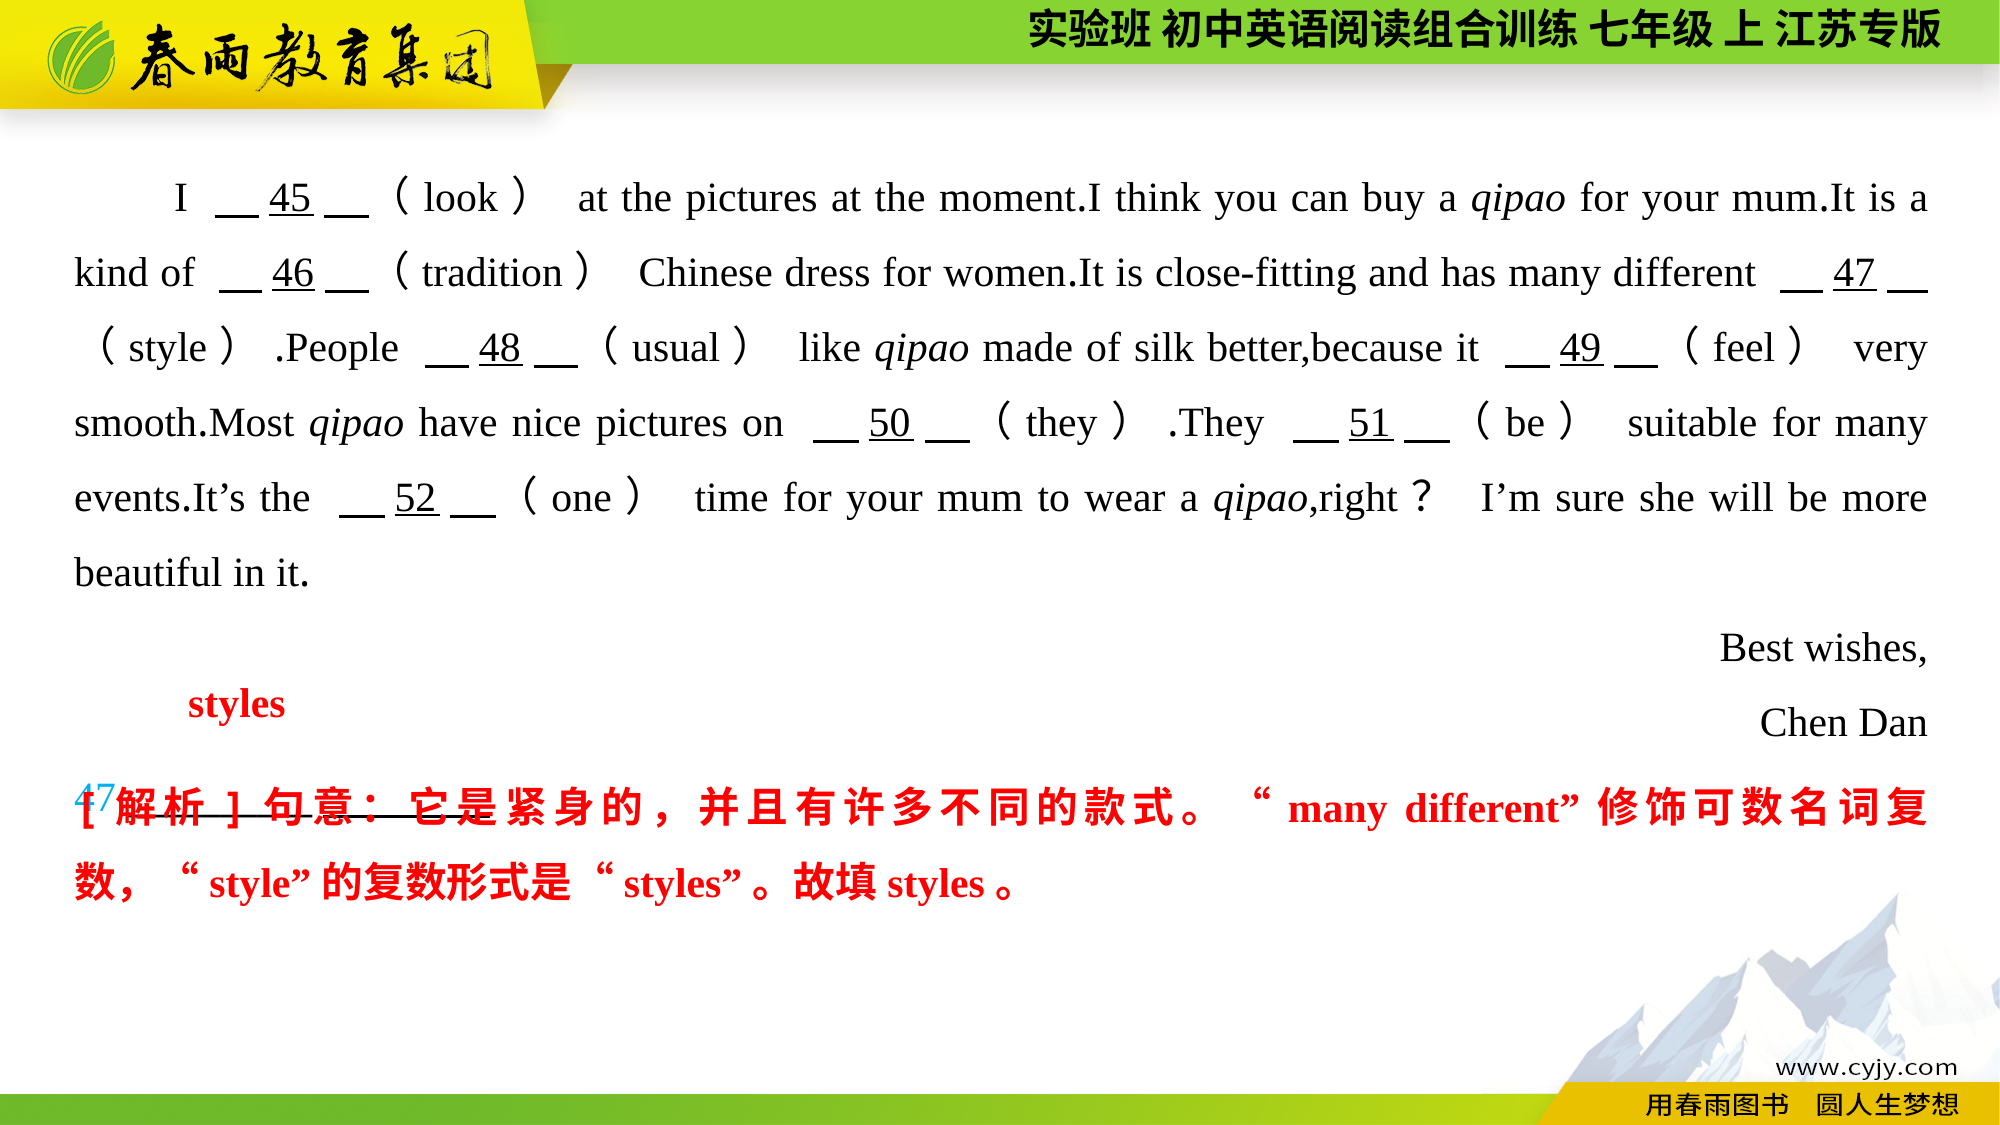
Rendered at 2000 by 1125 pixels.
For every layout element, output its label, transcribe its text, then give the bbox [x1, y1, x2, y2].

text_box styles [173, 668, 301, 734]
list I 45 （look） at the pictures at the moment.I think you can buy a qipao for your mum.It is a kind of 46 （tradition） Chinese dress for women.It is close-fitting and has many different 47 （style）.People 48 （usual） like qipao made of silk better,because it 49 （feel） very smooth.Most qipao have nice pictures on 50 （they）.They 51 （be） suitable for many events.It’s the 52 （one） time for your mum to wear a qipao,right？ I’m sure she will be more beautiful in it. Best wishes, Chen Dan 47.__________ [59, 137, 1944, 747]
text_box [解析]句意：它是紧身的，并且有许多不同的款式。“many different”修饰可数名词复数，“style”的复数形式是“styles”。故填styles。 [59, 747, 1944, 913]
picture [0, 0, 2000, 1125]
